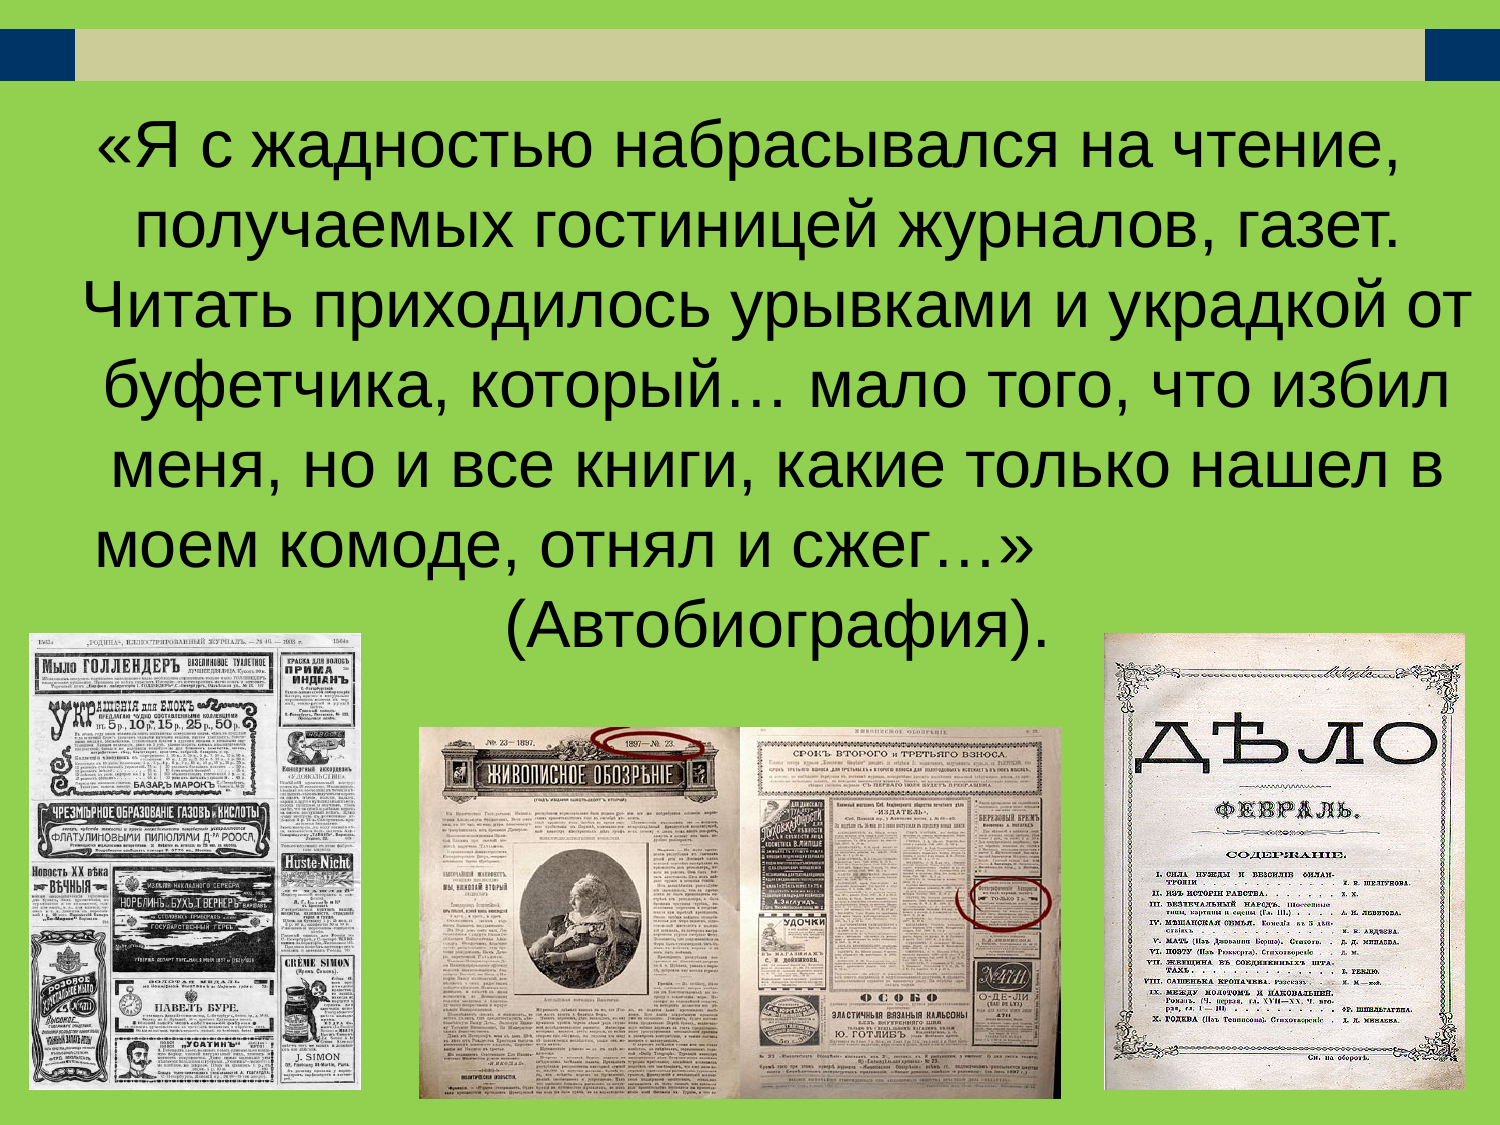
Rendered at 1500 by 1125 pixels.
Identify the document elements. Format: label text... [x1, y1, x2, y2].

picture [1104, 632, 1465, 1090]
list «Я с жадностью набрасывался на чтение, получаемых гостиницей журналов, газет. Читать приходилось урывками и украдкой от буфетчика, который… мало того, что избил меня, но и все книги, какие только нашел в моем комоде, отнял и сжег…» (Автобиография). [0, 109, 1500, 1125]
picture [0, 0, 1500, 102]
picture [418, 727, 1061, 1100]
picture [29, 632, 361, 1090]
